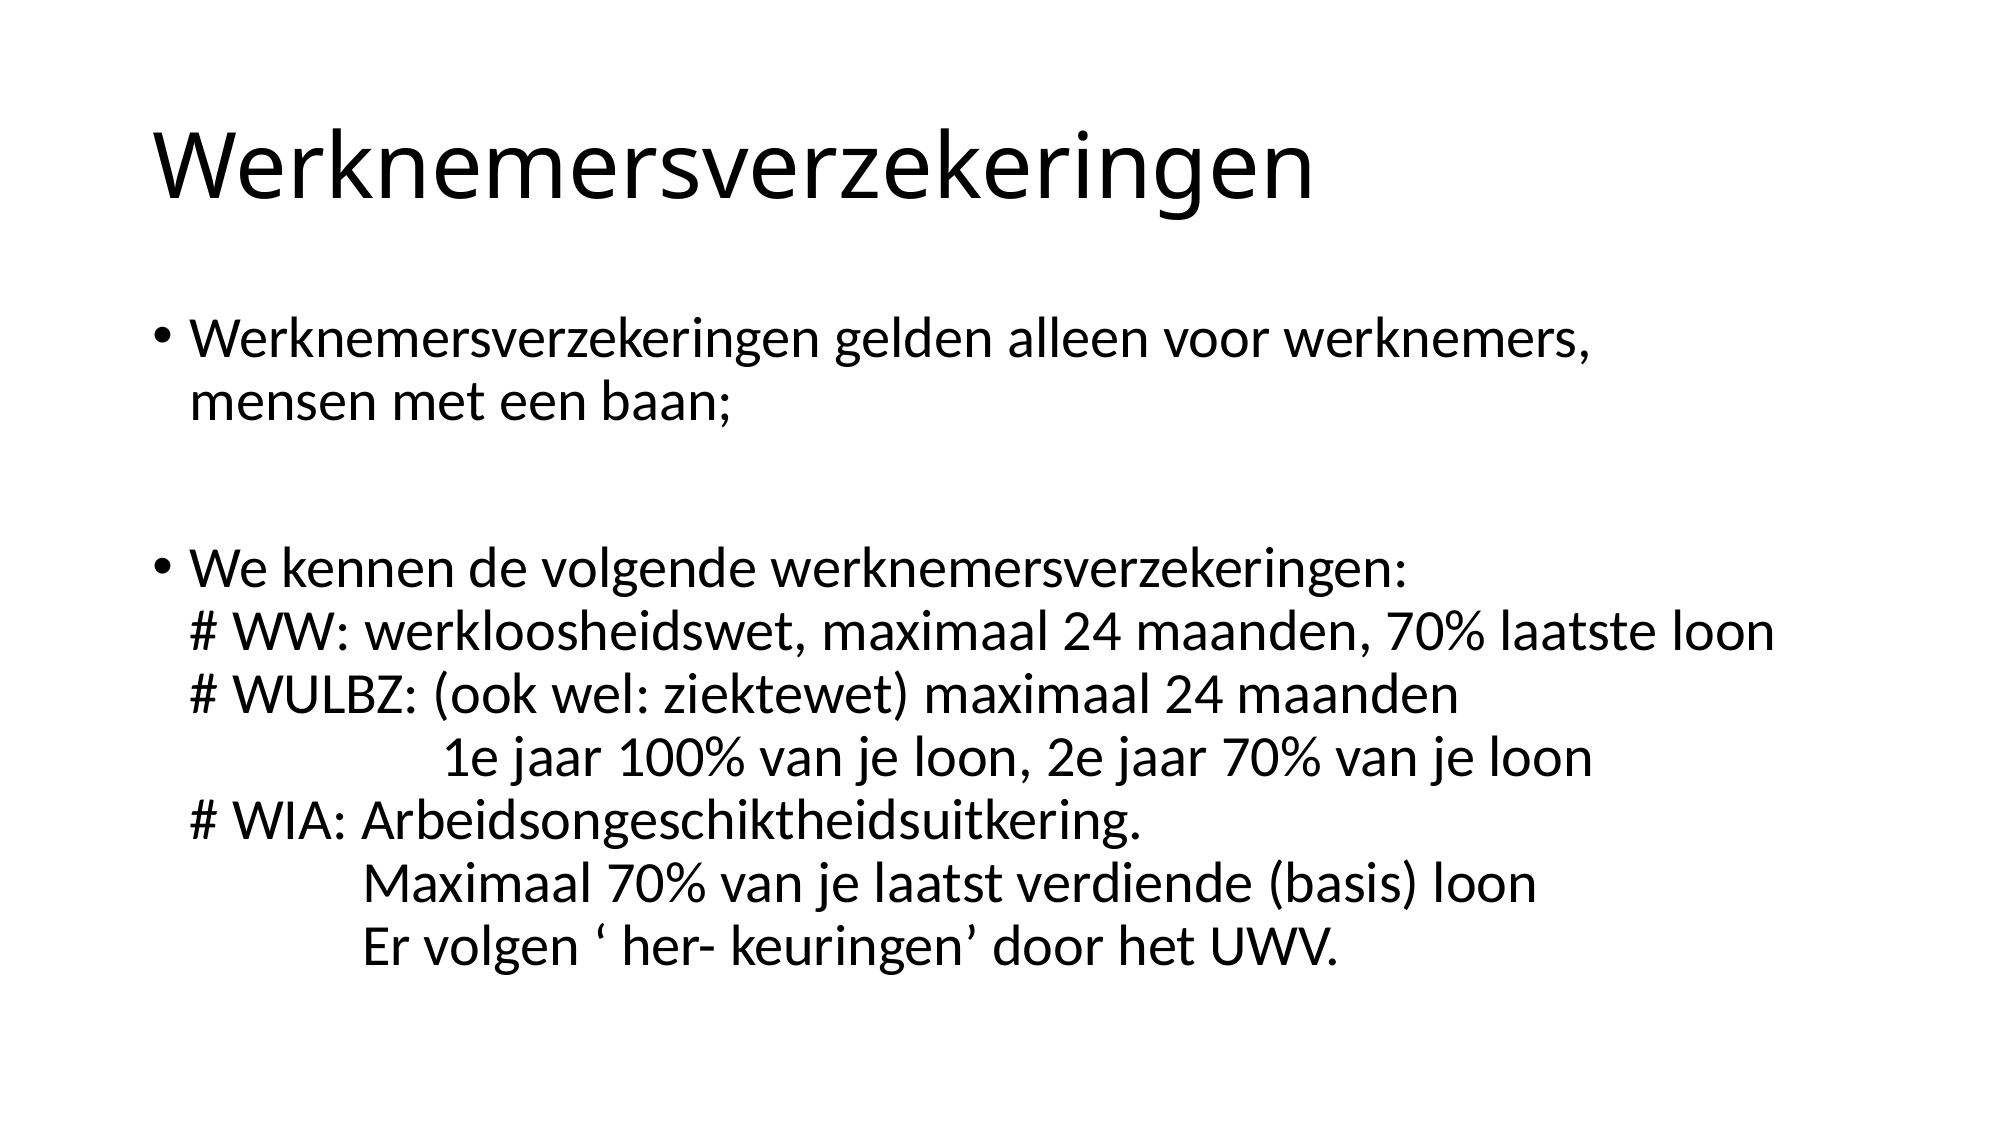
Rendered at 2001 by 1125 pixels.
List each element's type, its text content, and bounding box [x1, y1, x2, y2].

list Werknemersverzekeringen gelden alleen voor werknemers, mensen met een baan; We kennen de volgende werknemersverzekeringen: # WW: werkloosheidswet, maximaal 24 maanden, 70% laatste loon # WULBZ: (ook wel: ziektewet) maximaal 24 maanden 1e jaar 100% van je loon, 2e jaar 70% van je loon # WIA: Arbeidsongeschiktheidsuitkering. Maximaal 70% van je laatst verdiende (basis) loon Er volgen ‘ her- keuringen’ door het UWV. [137, 299, 1863, 1014]
title Werknemersverzekeringen [137, 59, 1863, 278]
